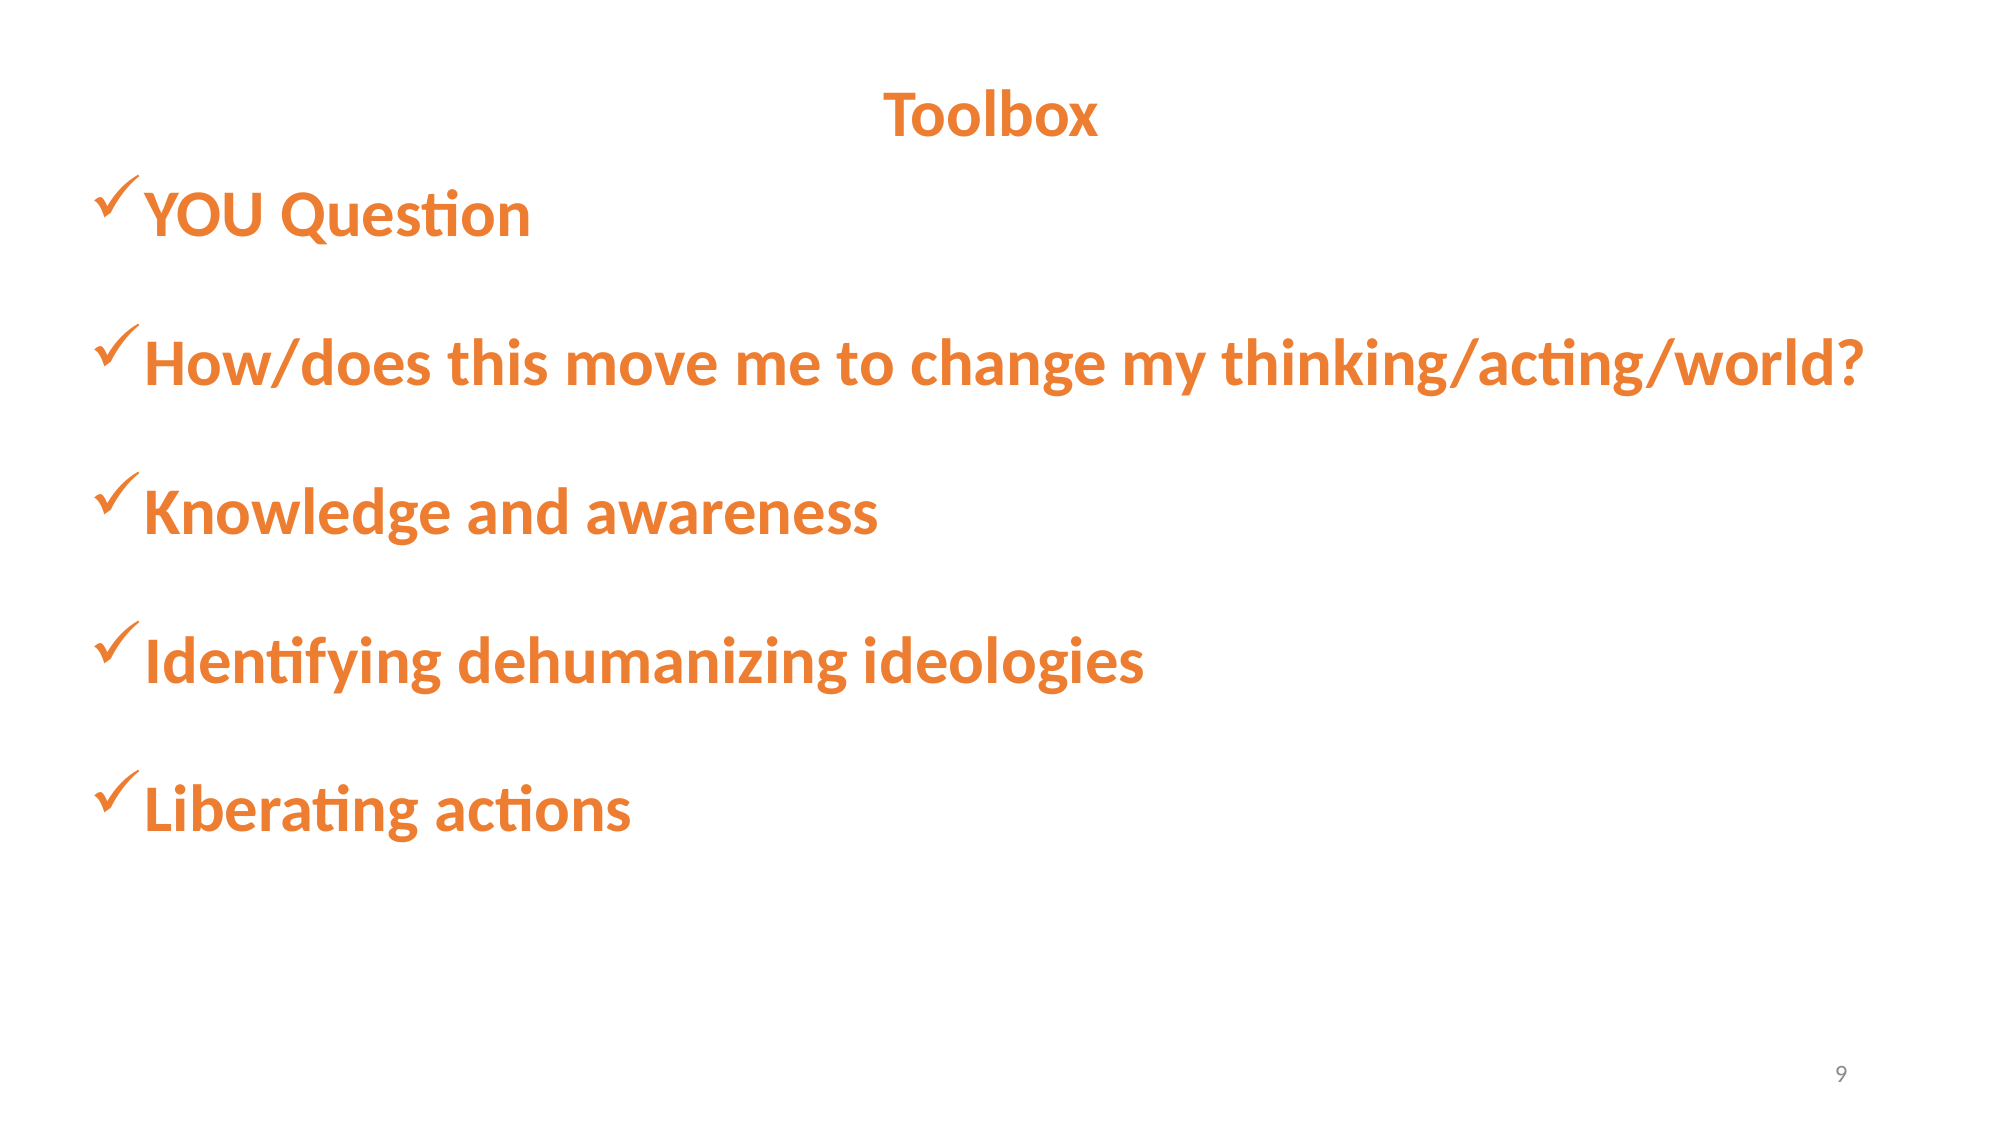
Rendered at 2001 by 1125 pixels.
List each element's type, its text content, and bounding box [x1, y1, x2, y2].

list Toolbox YOU Question How/does this move me to change my thinking/acting/world? Knowledge and awareness Identifying dehumanizing ideologies Liberating actions [74, 61, 1909, 1125]
slide_number 9 [1412, 1042, 1863, 1103]
